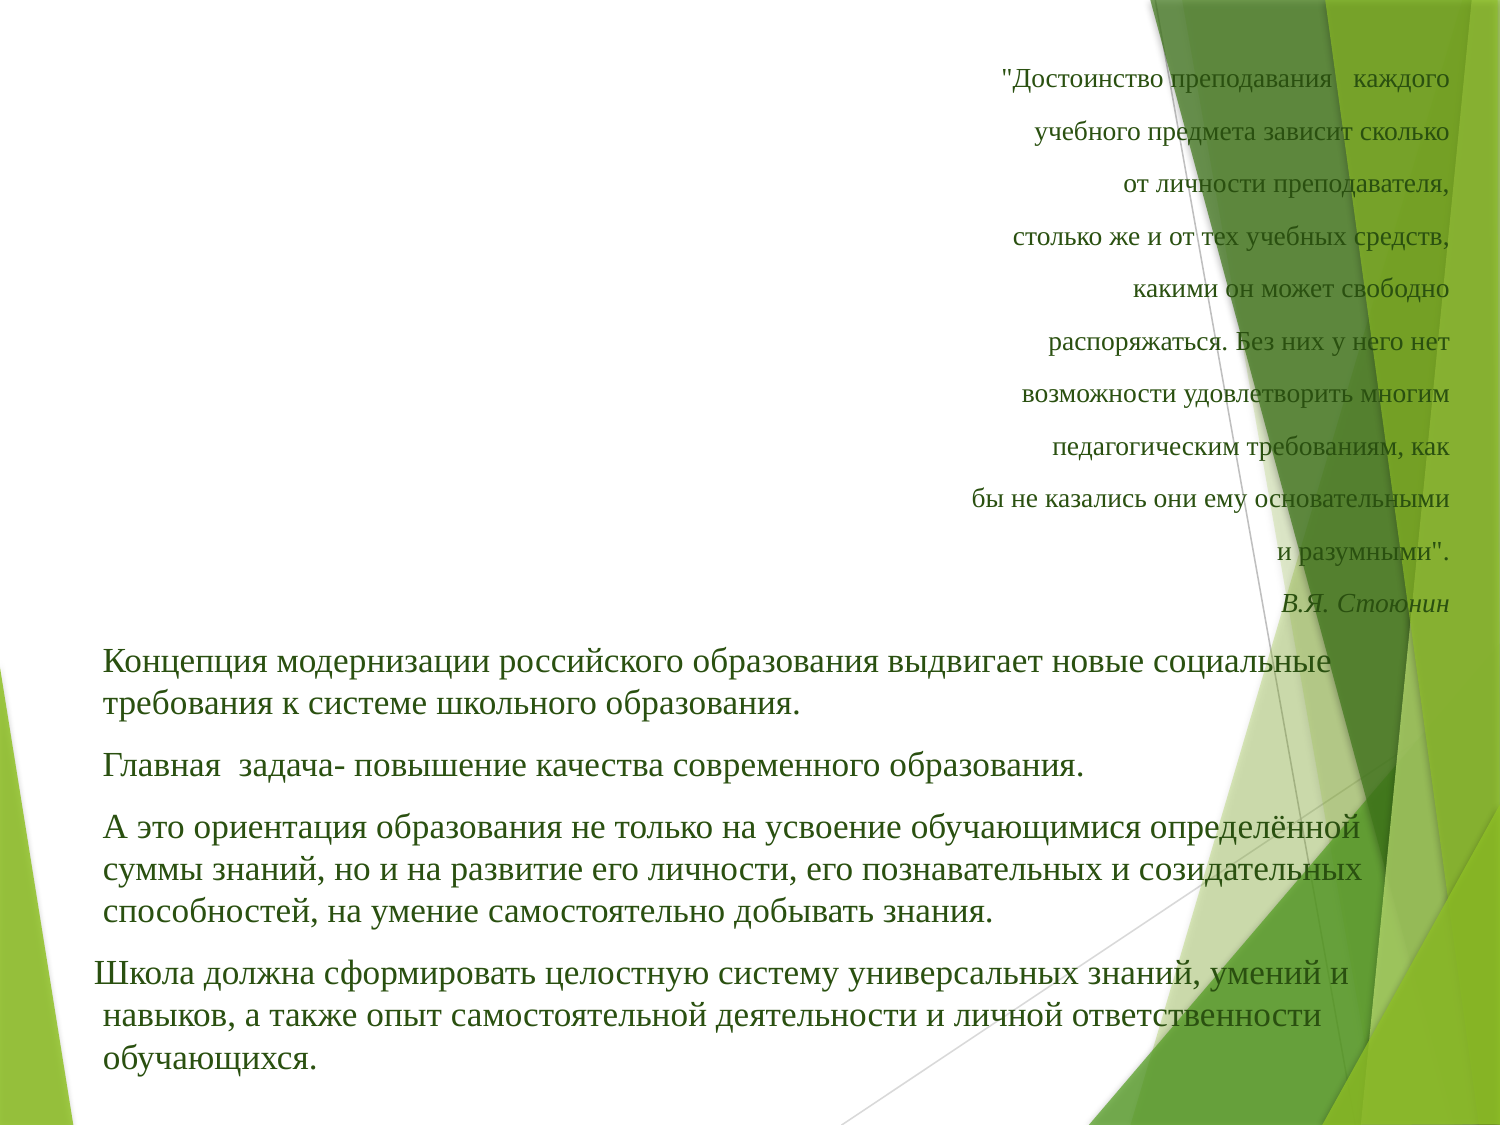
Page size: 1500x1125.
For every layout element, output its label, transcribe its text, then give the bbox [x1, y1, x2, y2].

list "Достоинство преподавания каждого учебного предмета зависит сколько от личности преподавателя, столько же и от тех учебных средств, какими он может свободно распоряжаться. Без них у него нет возможности удовлетворить многим педагогическим требованиям, как бы не казались они ему основательными и разумными". В.Я. Стоюнин Концепция модернизации российского образования выдвигает новые социальные требования к системе школьного образования. Главная задача- повышение качества современного образования. А это ориентация образования не только на усвоение обучающимися определённой суммы знаний, но и на развитие его личности, его познавательных и созидательных способностей, на умение самостоятельно добывать знания. Школа должна сформировать целостную систему универсальных знаний, умений и навыков, а также опыт самостоятельной деятельности и личной ответственности обучающихся. [35, 0, 1465, 1090]
